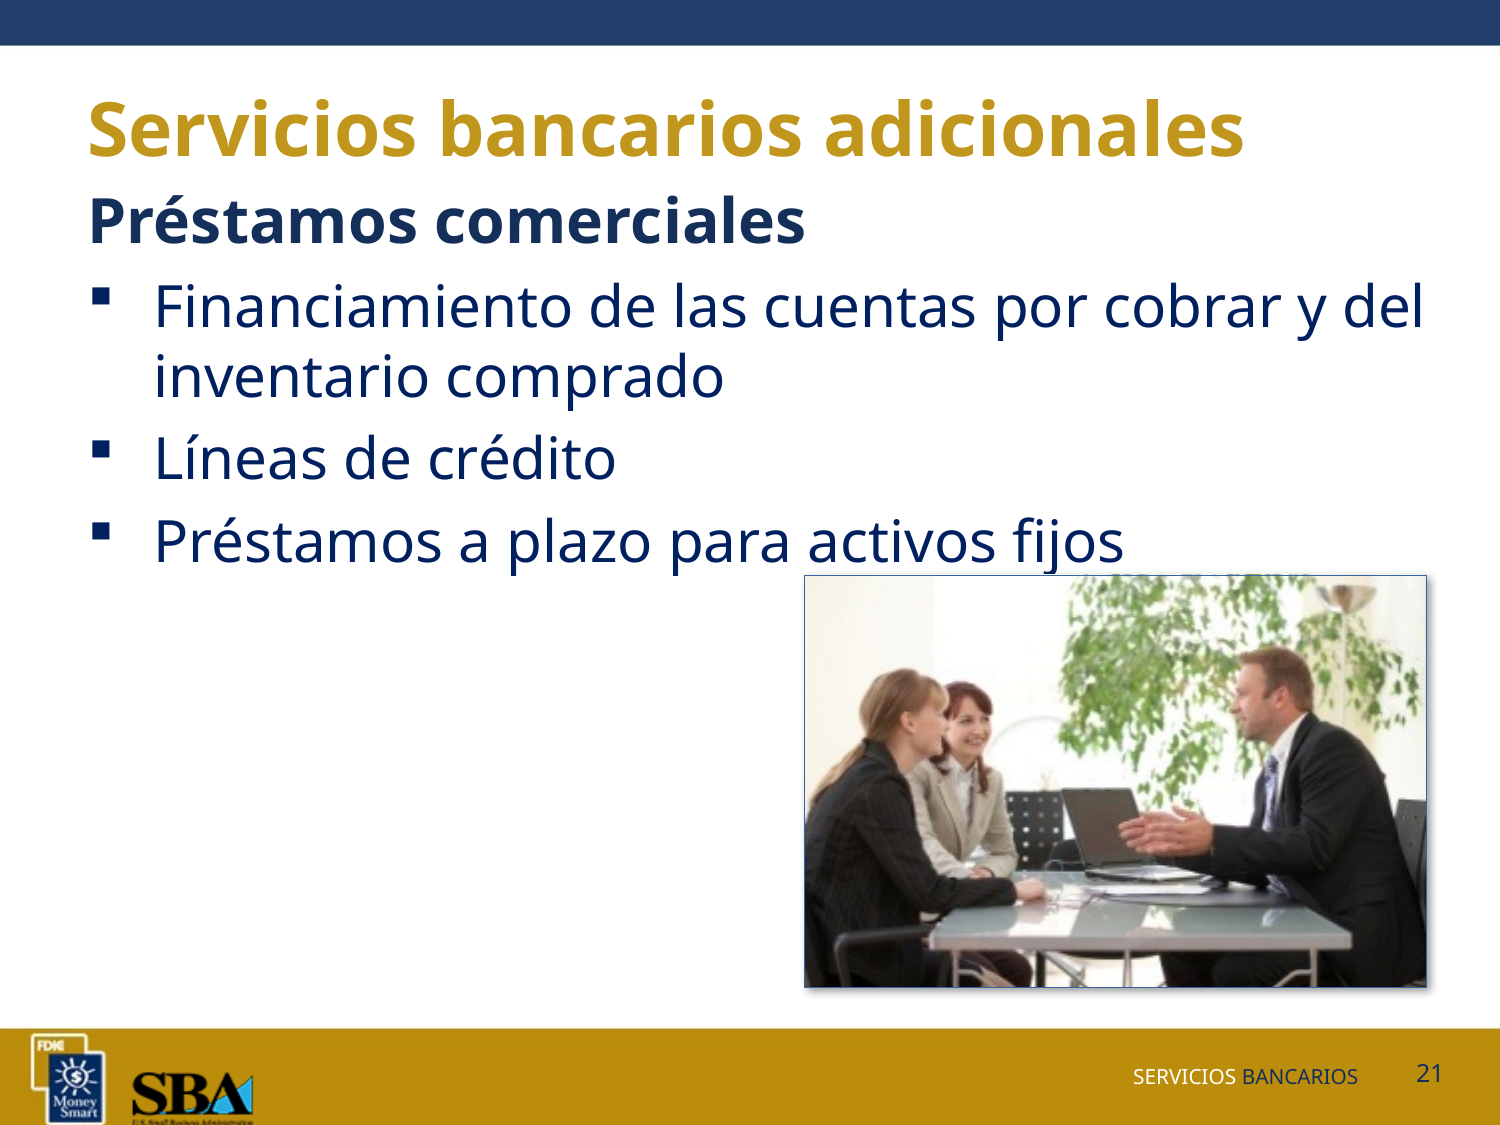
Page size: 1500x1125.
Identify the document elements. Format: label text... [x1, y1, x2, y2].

title Servicios bancarios adicionales [87, 81, 1438, 181]
list Préstamos comerciales Financiamiento de las cuentas por cobrar y del inventario comprado Líneas de crédito Préstamos a plazo para activos fijos [87, 181, 1473, 1032]
picture [0, 0, 1500, 1125]
